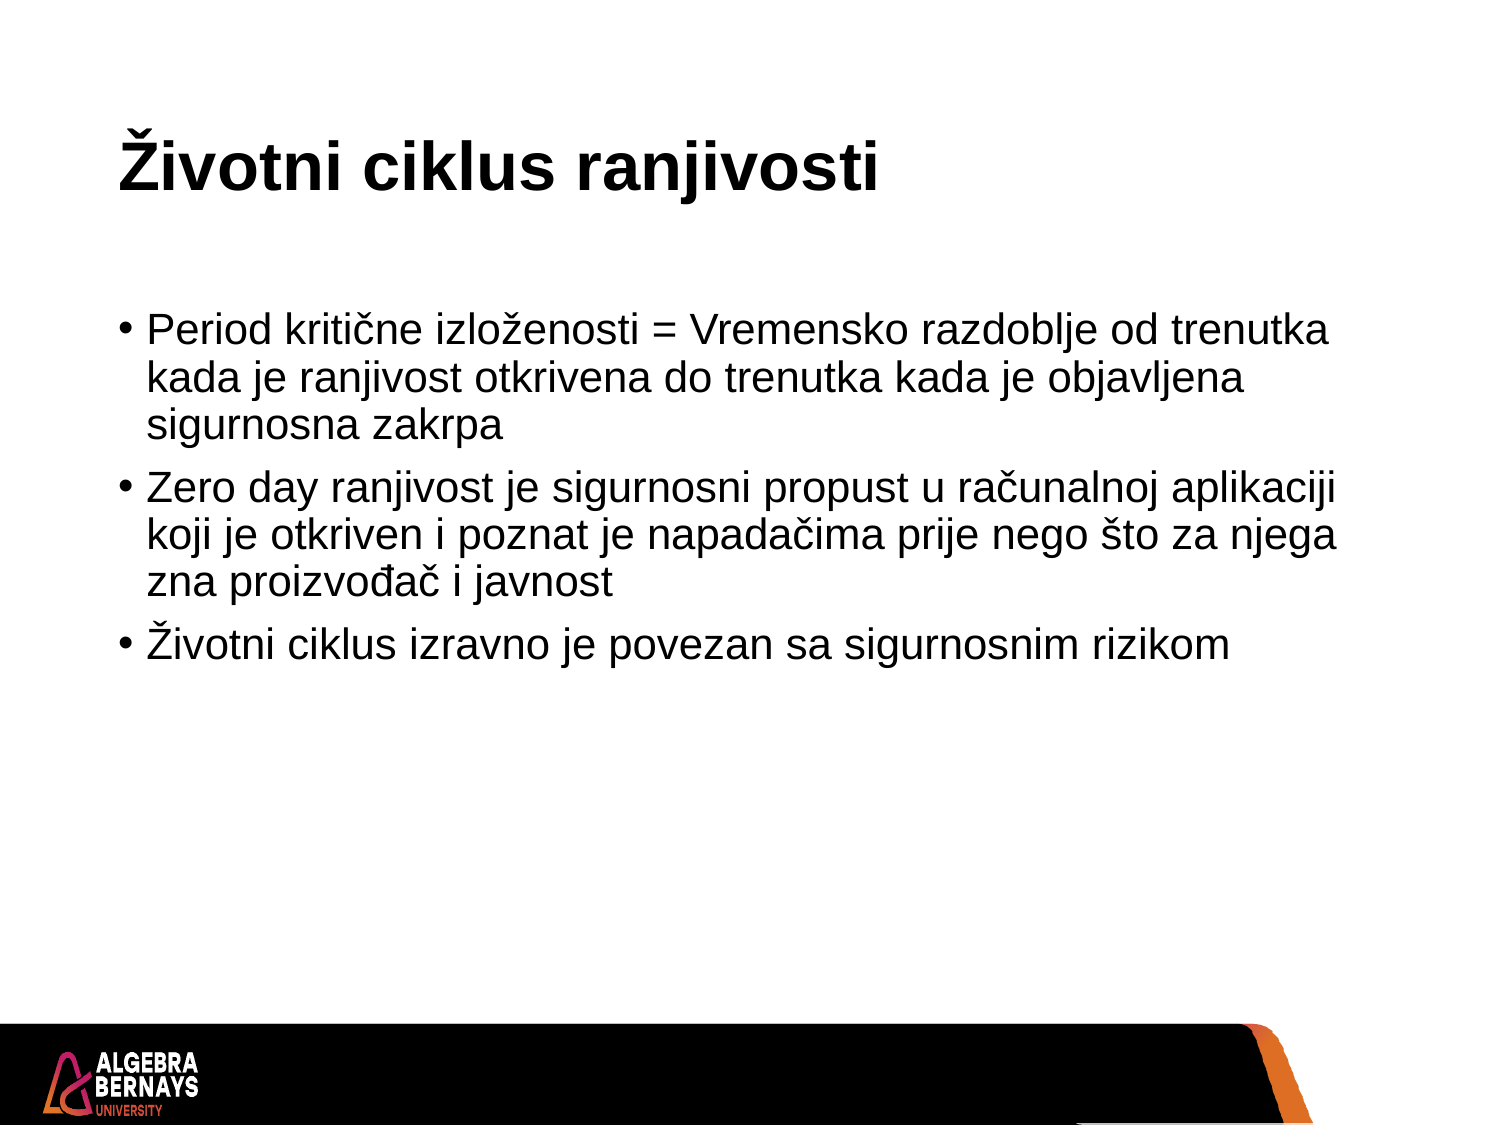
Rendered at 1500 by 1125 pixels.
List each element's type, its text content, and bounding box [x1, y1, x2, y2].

title Životni ciklus ranjivosti [103, 59, 1397, 278]
picture [0, 1023, 1468, 1125]
list Period kritične izloženosti = Vremensko razdoblje od trenutka kada je ranjivost otkrivena do trenutka kada je objavljena sigurnosna zakrpa Zero day ranjivost je sigurnosni propust u računalnoj aplikaciji koji je otkriven i poznat je napadačima prije nego što za njega zna proizvođač i javnost Životni ciklus izravno je povezan sa sigurnosnim rizikom [103, 299, 1397, 1014]
